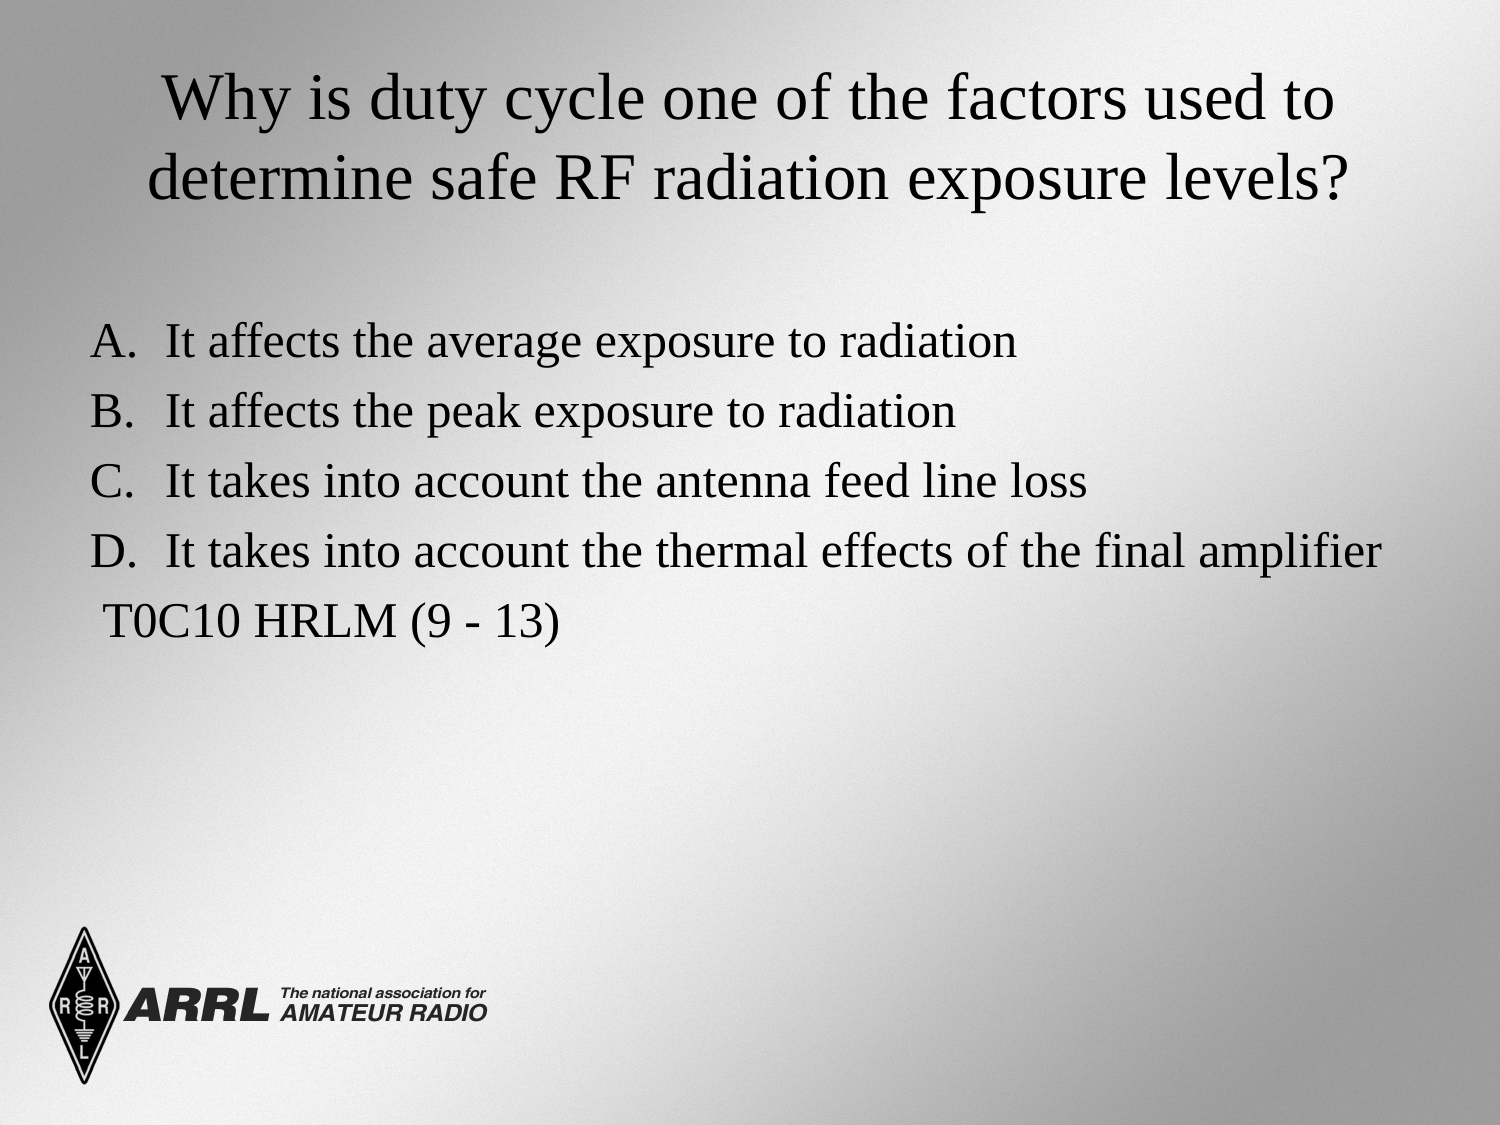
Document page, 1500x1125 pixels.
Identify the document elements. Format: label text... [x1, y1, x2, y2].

list It affects the average exposure to radiation It affects the peak exposure to radiation It takes into account the antenna feed line loss It takes into account the thermal effects of the final amplifier T0C10 HRLM (9 - 13) [75, 299, 1425, 1005]
title Why is duty cycle one of the factors used to determine safe RF radiation exposure levels? [75, 45, 1425, 233]
picture [0, 0, 1500, 1125]
